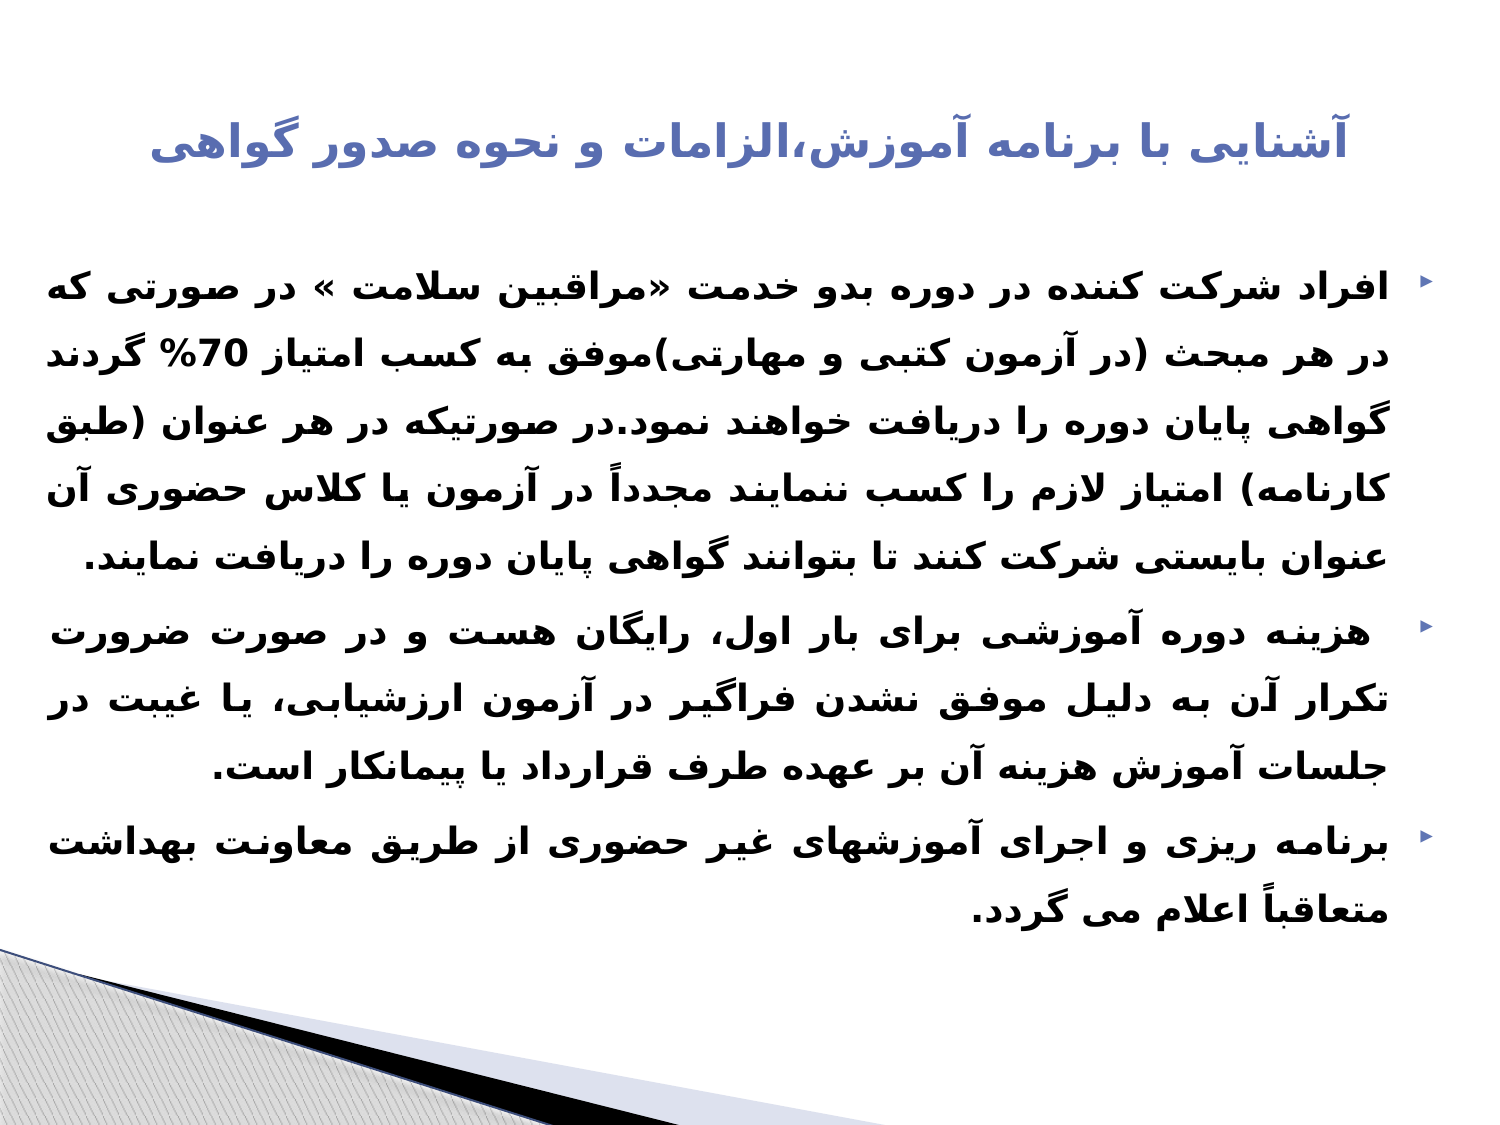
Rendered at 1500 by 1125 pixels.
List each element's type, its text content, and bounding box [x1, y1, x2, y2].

title آشنایی با برنامه آموزش،الزامات و نحوه صدور گواهی [75, 45, 1425, 233]
list افراد شرکت کننده در دوره بدو خدمت «مراقبین سلامت » در صورتی که در هر مبحث (در آزمون کتبی و مهارتی)موفق به کسب امتیاز 70% گردند گواهی پایان دوره را دریافت خواهند نمود.در صورتیکه در هر عنوان (طبق کارنامه) امتیاز لازم را کسب ننمایند مجدداً در آزمون یا کلاس حضوری آن عنوان بایستی شرکت کنند تا بتوانند گواهی پایان دوره را دریافت نمایند. هزینه دوره آموزشی برای بار اول، رایگان هست و در صورت ضرورت تکرار آن به دلیل موفق نشدن فراگیر در آزمون ارزشیابی، یا غیبت در جلسات آموزش هزینه آن بر عهده طرف قرارداد یا پیمانکار است. برنامه ریزی و اجرای آموزشهای غیر حضوری از طریق معاونت بهداشت متعاقباً اعلام می گردد. [29, 231, 1459, 1012]
